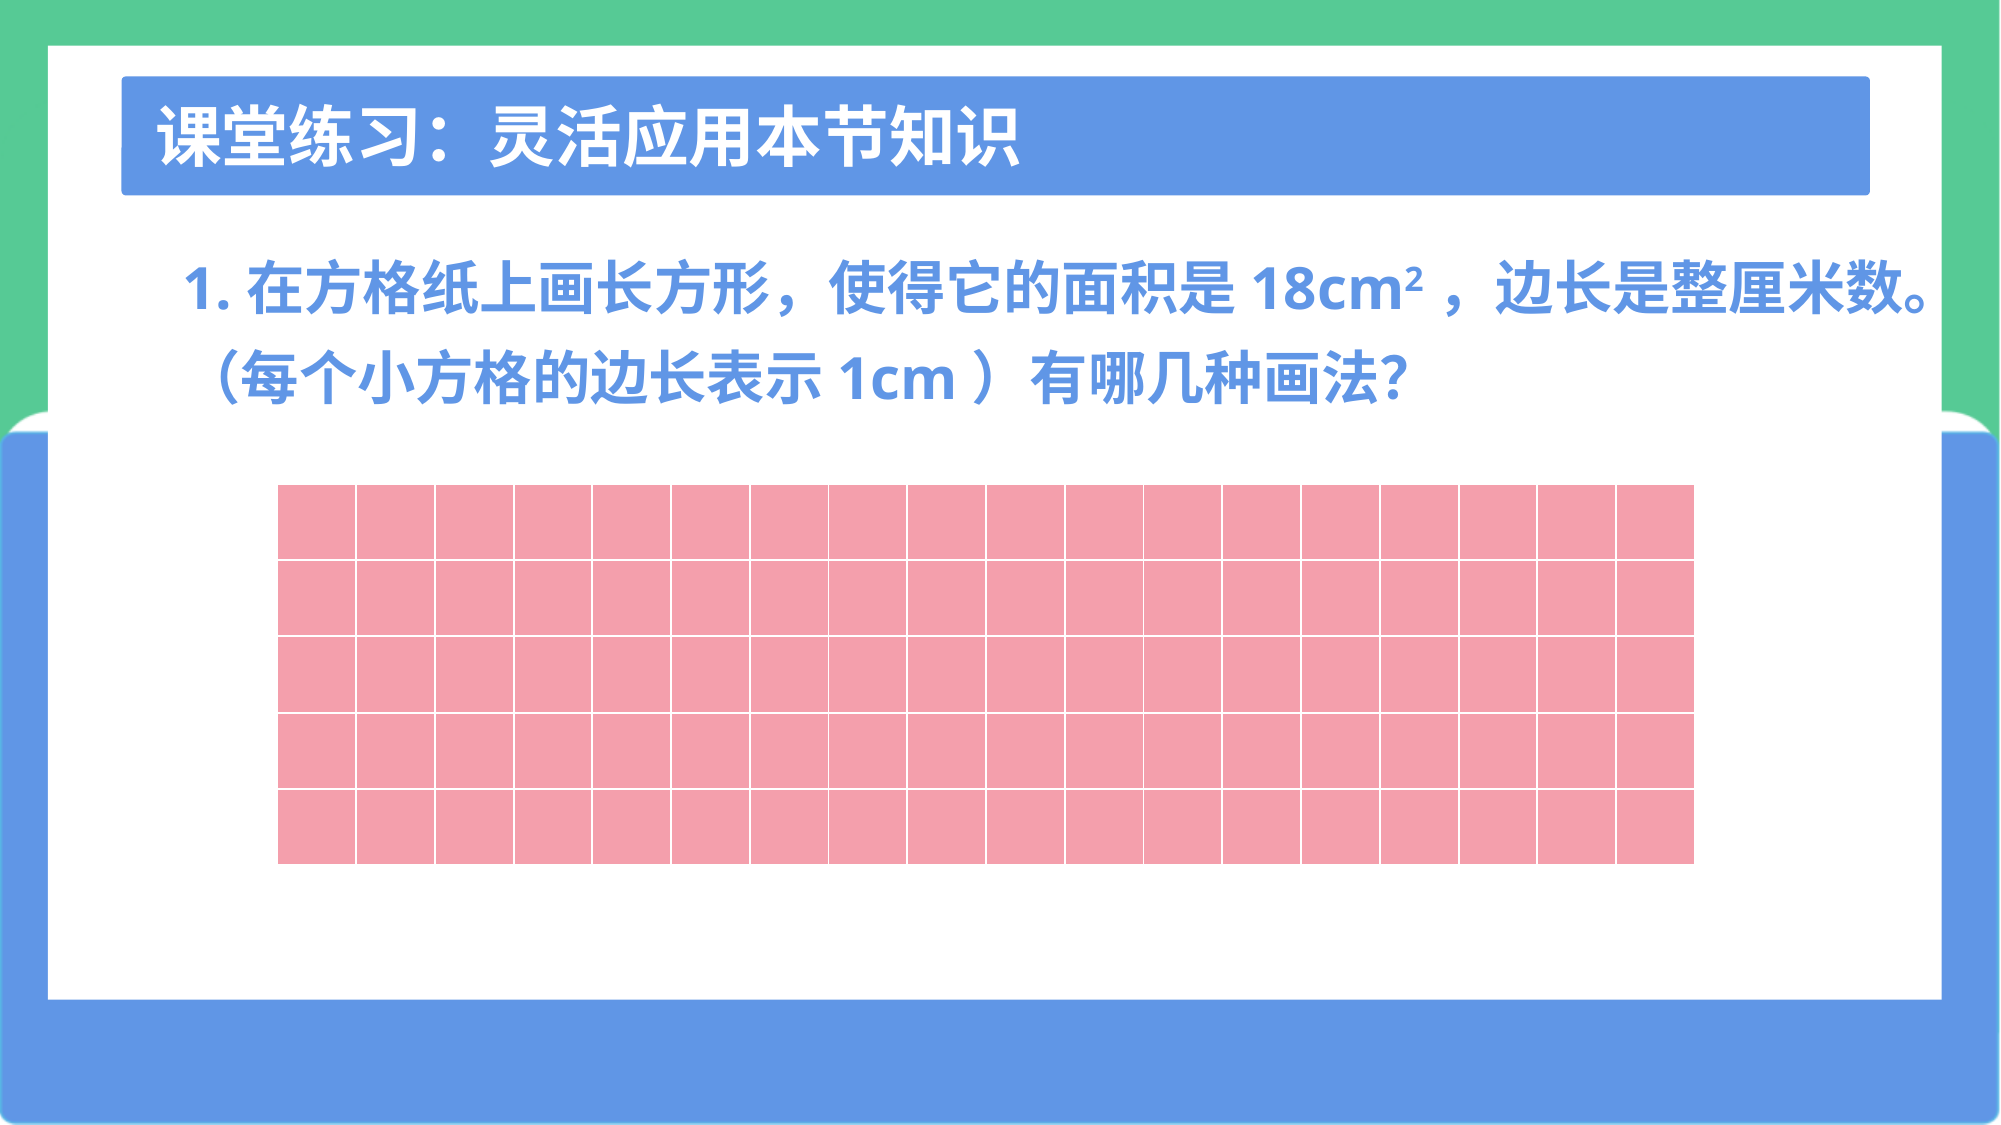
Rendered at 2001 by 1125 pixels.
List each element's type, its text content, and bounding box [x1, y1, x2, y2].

table_header [278, 714, 355, 788]
table_header [515, 485, 591, 559]
table_header [829, 714, 906, 788]
table_header [278, 637, 355, 712]
table_header [1617, 637, 1694, 712]
table_header [436, 637, 513, 712]
table_header [593, 790, 670, 864]
table_header [1302, 714, 1379, 788]
table_header [829, 485, 906, 559]
table_header [829, 561, 906, 635]
table_header [1381, 561, 1458, 635]
table_header [751, 485, 828, 559]
table_header [672, 714, 749, 788]
table_header [829, 637, 906, 712]
table_header [908, 714, 985, 788]
table_header [1302, 485, 1379, 559]
table_header [593, 637, 670, 712]
table_header [751, 790, 828, 864]
text_box [120, 75, 1872, 197]
table_header [357, 561, 434, 635]
table_header [987, 561, 1064, 635]
table_header [987, 714, 1064, 788]
table_header [1066, 714, 1143, 788]
table_header [1538, 637, 1615, 712]
table_header [1617, 714, 1694, 788]
text_box [47, 45, 1943, 1001]
table_header [1066, 561, 1143, 635]
table_header [751, 637, 828, 712]
table_header [278, 485, 355, 559]
table_header [593, 561, 670, 635]
table_header [1381, 637, 1458, 712]
table_header [515, 637, 591, 712]
table_header [908, 561, 985, 635]
table_header [1066, 790, 1143, 864]
table_header [1144, 485, 1221, 559]
table_header [357, 485, 434, 559]
table_header [1460, 790, 1536, 864]
table_header [1460, 561, 1536, 635]
table_header [436, 790, 513, 864]
table_header [1144, 637, 1221, 712]
table_header [1223, 637, 1300, 712]
table_header [987, 790, 1064, 864]
table_header [1460, 637, 1536, 712]
table_header [1617, 561, 1694, 635]
table_header [1538, 485, 1615, 559]
table_header [1144, 790, 1221, 864]
table_header [593, 485, 670, 559]
table_header [1381, 790, 1458, 864]
table_header [357, 790, 434, 864]
table_header [751, 561, 828, 635]
table_header [1144, 714, 1221, 788]
text_box 课堂练习：灵活应用本节知识 [140, 87, 1870, 182]
table_header [1302, 637, 1379, 712]
table_header [515, 790, 591, 864]
table_header [436, 485, 513, 559]
table_header [1617, 485, 1694, 559]
table_header [1460, 485, 1536, 559]
table_header [751, 714, 828, 788]
table_header [1223, 790, 1300, 864]
table_header [1144, 561, 1221, 635]
table_header [1223, 714, 1300, 788]
table_header [908, 790, 985, 864]
table_header [357, 637, 434, 712]
table_header [672, 790, 749, 864]
table_header [987, 637, 1064, 712]
table_header [908, 485, 985, 559]
table_header [1066, 637, 1143, 712]
table_header [1223, 561, 1300, 635]
table_header [1460, 714, 1536, 788]
table_header [1381, 485, 1458, 559]
table_header [436, 714, 513, 788]
table_header [515, 561, 591, 635]
table_header [357, 714, 434, 788]
table_header [829, 790, 906, 864]
table_header [908, 637, 985, 712]
table_header [593, 714, 670, 788]
text_box 1.在方格纸上画长方形，使得它的面积是18cm2，边长是整厘米数。（每个小方格的边长表示1cm）有哪几种画法？ [167, 222, 1961, 489]
table_header [278, 561, 355, 635]
table_header [1538, 714, 1615, 788]
table_header [1617, 790, 1694, 864]
table_header [278, 790, 355, 864]
table_header [672, 485, 749, 559]
table_header [1381, 714, 1458, 788]
picture [0, 0, 2001, 1125]
table_header [436, 561, 513, 635]
table_header [987, 485, 1064, 559]
table_header [1066, 485, 1143, 559]
table_header [1223, 485, 1300, 559]
table_header [672, 637, 749, 712]
table_header [1302, 790, 1379, 864]
table_header [1538, 561, 1615, 635]
table_header [1538, 790, 1615, 864]
table_header [515, 714, 591, 788]
table_header [672, 561, 749, 635]
table_header [1302, 561, 1379, 635]
